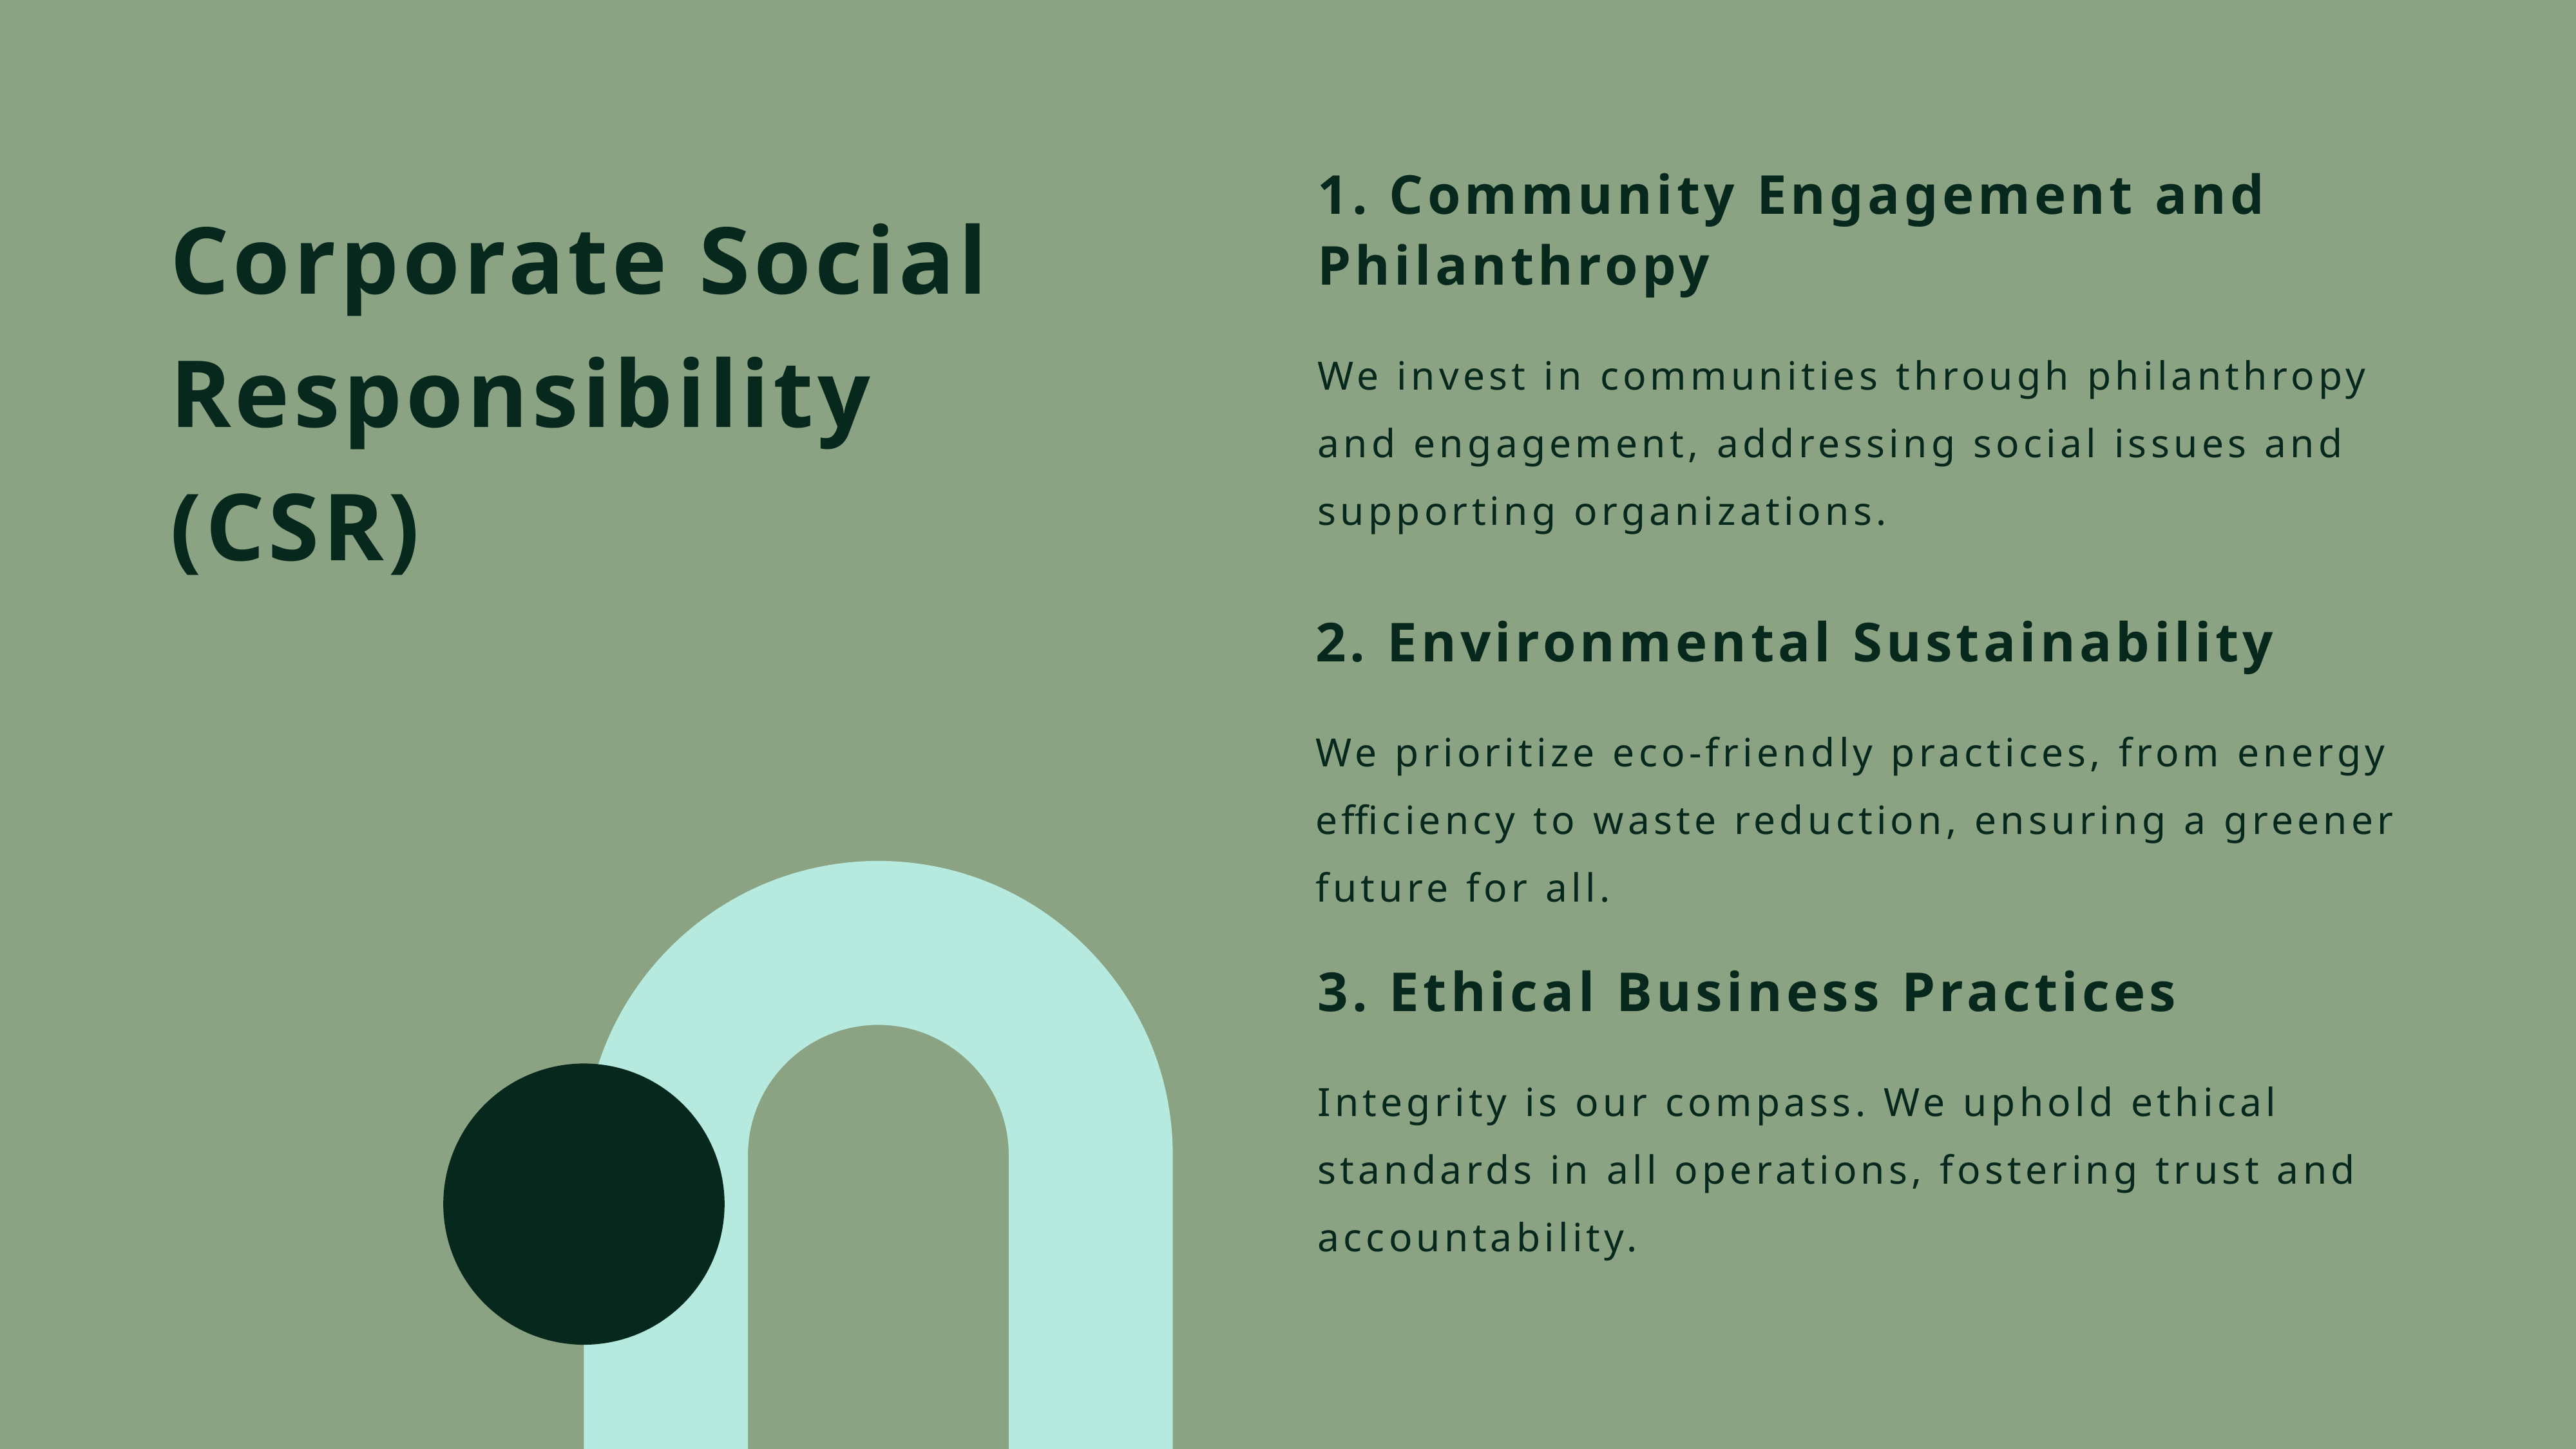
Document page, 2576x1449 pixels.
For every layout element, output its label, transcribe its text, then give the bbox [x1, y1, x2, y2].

text_box 1. Community Engagement and Philanthropy [1308, 149, 2416, 301]
text_box 3. Ethical Business Practices [1308, 946, 2416, 1027]
text_box We invest in communities through philanthropy and engagement, addressing social issues and supporting organizations. [1308, 325, 2416, 538]
text_box Corporate Social Responsibility (CSR) [160, 175, 1124, 584]
text_box [584, 860, 1173, 1449]
text_box Integrity is our compass. We uphold ethical standards in all operations, fostering trust and accountability. [1308, 1051, 2416, 1264]
text_box [443, 1063, 725, 1346]
text_box 2. Environmental Sustainability [1306, 596, 2416, 677]
text_box We prioritize eco-friendly practices, from energy efficiency to waste reduction, ensuring a greener future for all. [1306, 701, 2416, 914]
